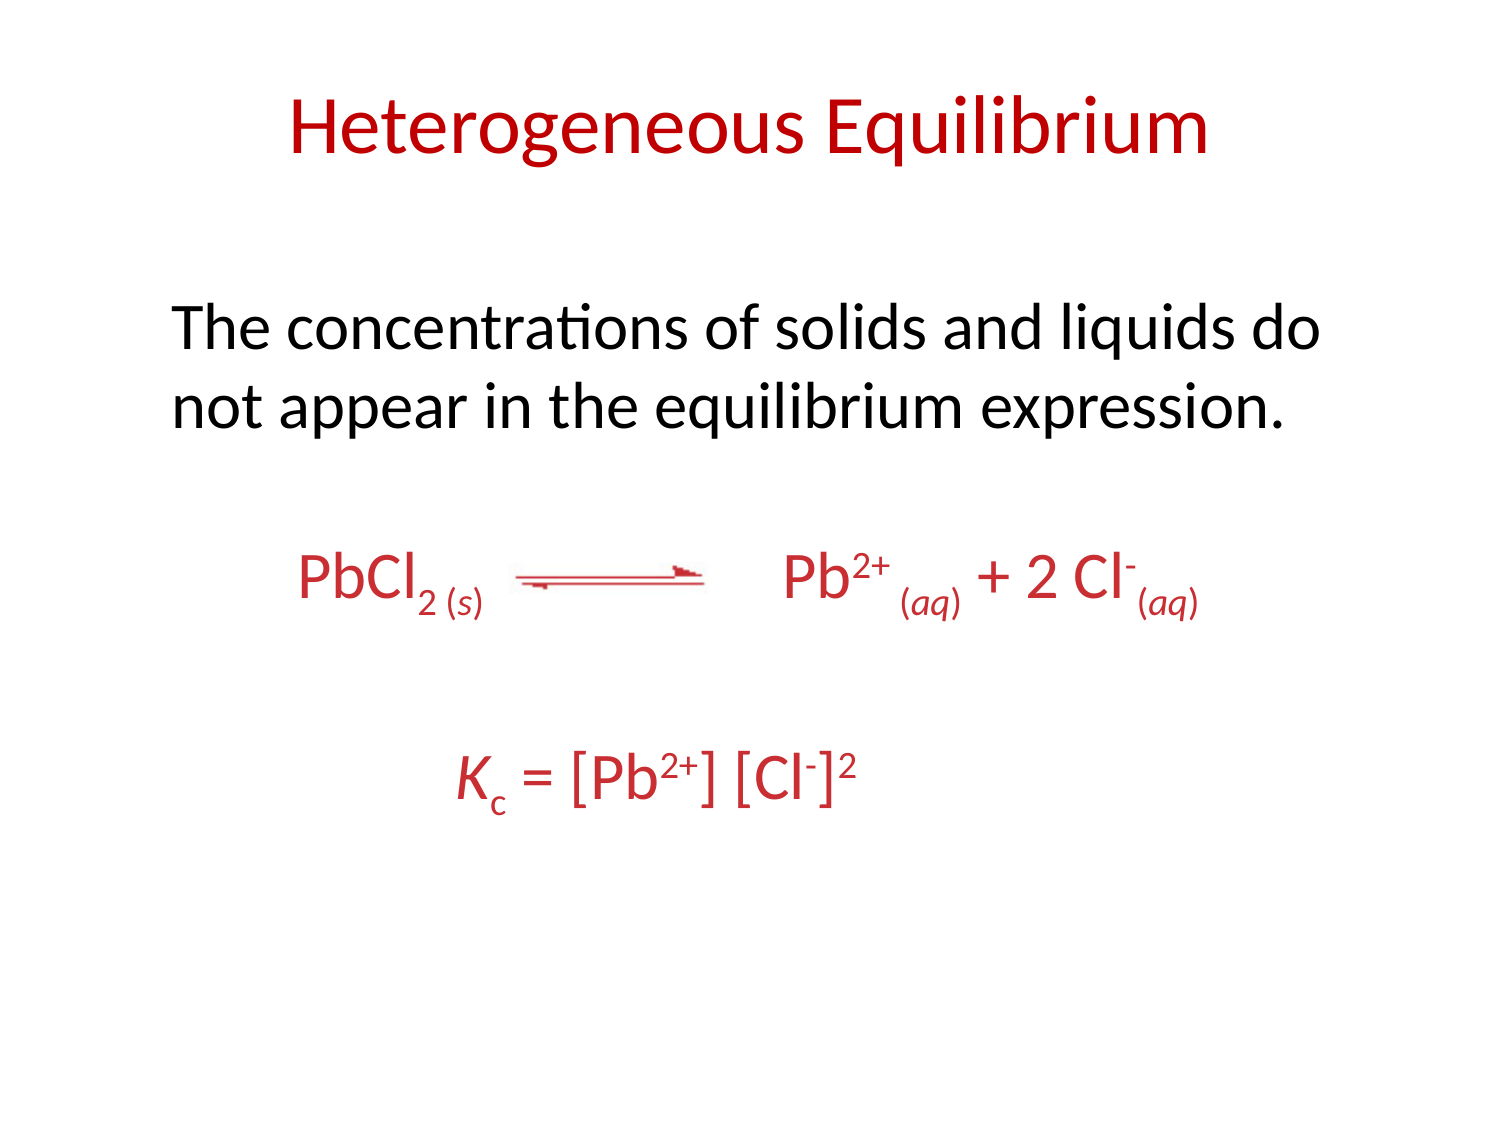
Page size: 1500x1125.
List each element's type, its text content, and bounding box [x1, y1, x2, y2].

text_box Heterogeneous Equilibrium [0, 62, 1500, 250]
text_box The concentrations of solids and liquids do not appear in the equilibrium expression. [99, 275, 1375, 550]
picture [508, 562, 713, 594]
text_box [275, 524, 1233, 622]
text_box Kc = [Pb2+] [Cl-]2 [287, 725, 1025, 825]
